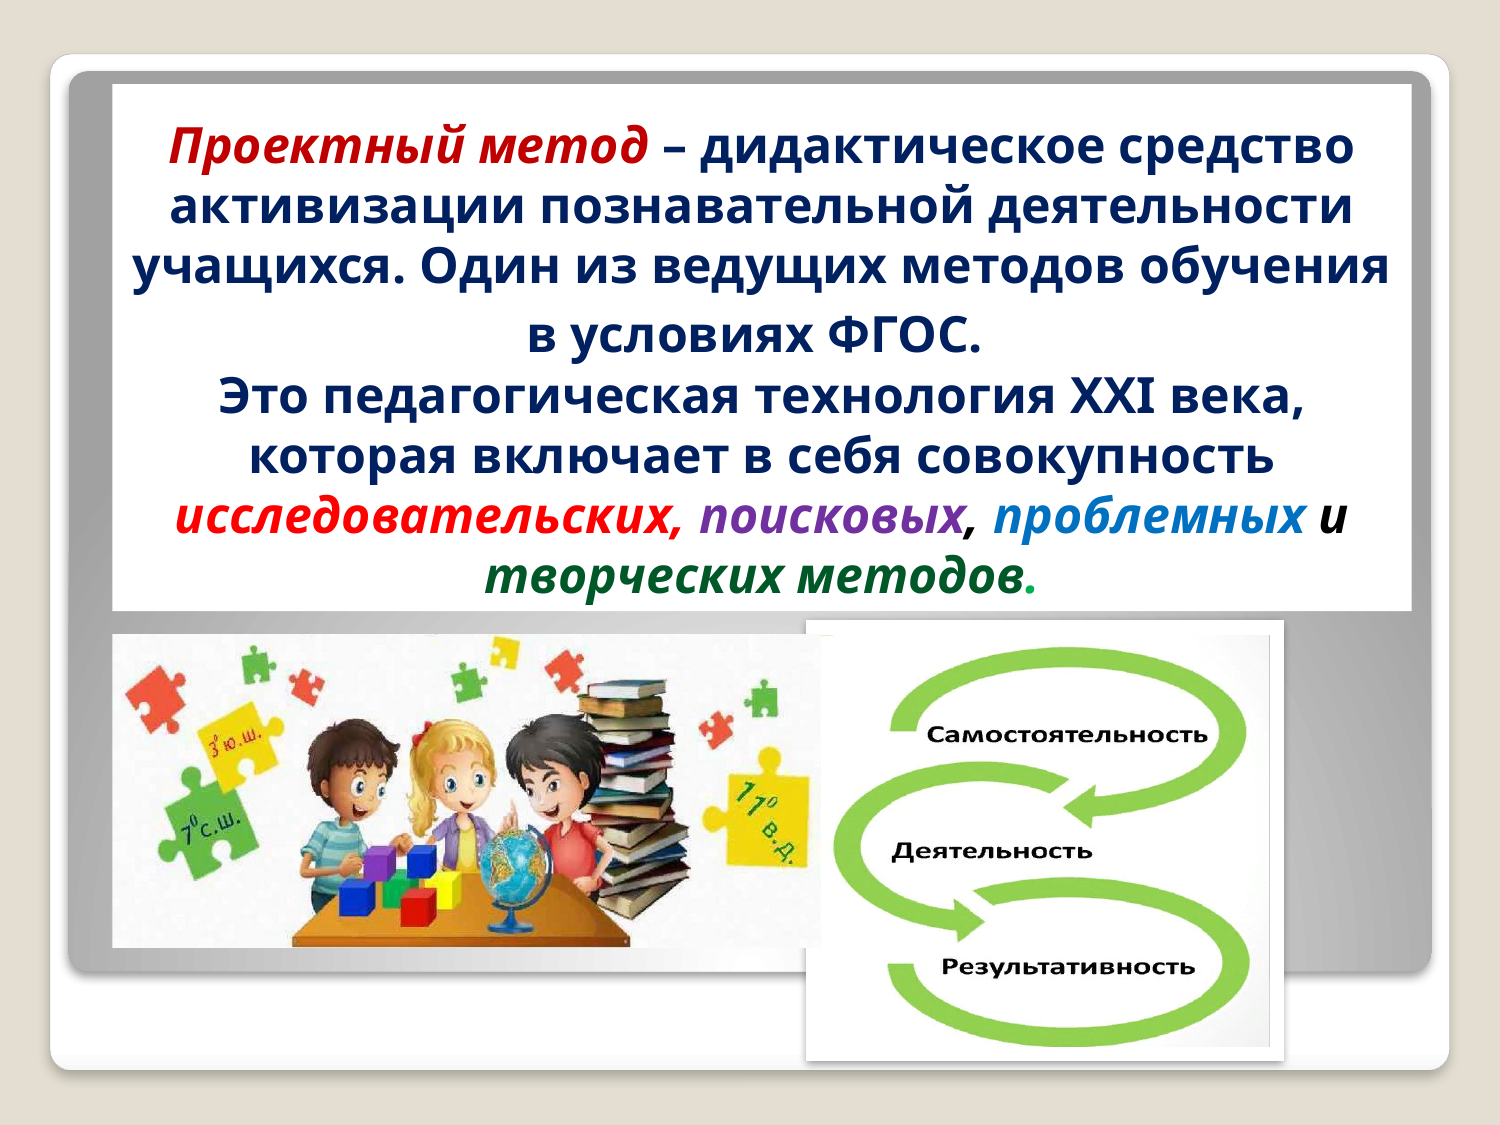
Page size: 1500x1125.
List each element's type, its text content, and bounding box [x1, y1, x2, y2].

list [820, 634, 1270, 1047]
picture [112, 634, 822, 948]
title Проектный метод – дидактическое средство активизации познавательной деятельности учащихся. Один из ведущих методов обучения в условиях ФГОС. Это педагогическая технология XXI века, которая включает в себя совокупность исследовательских, поисковых, проблемных и творческих методов. [112, 84, 1412, 612]
